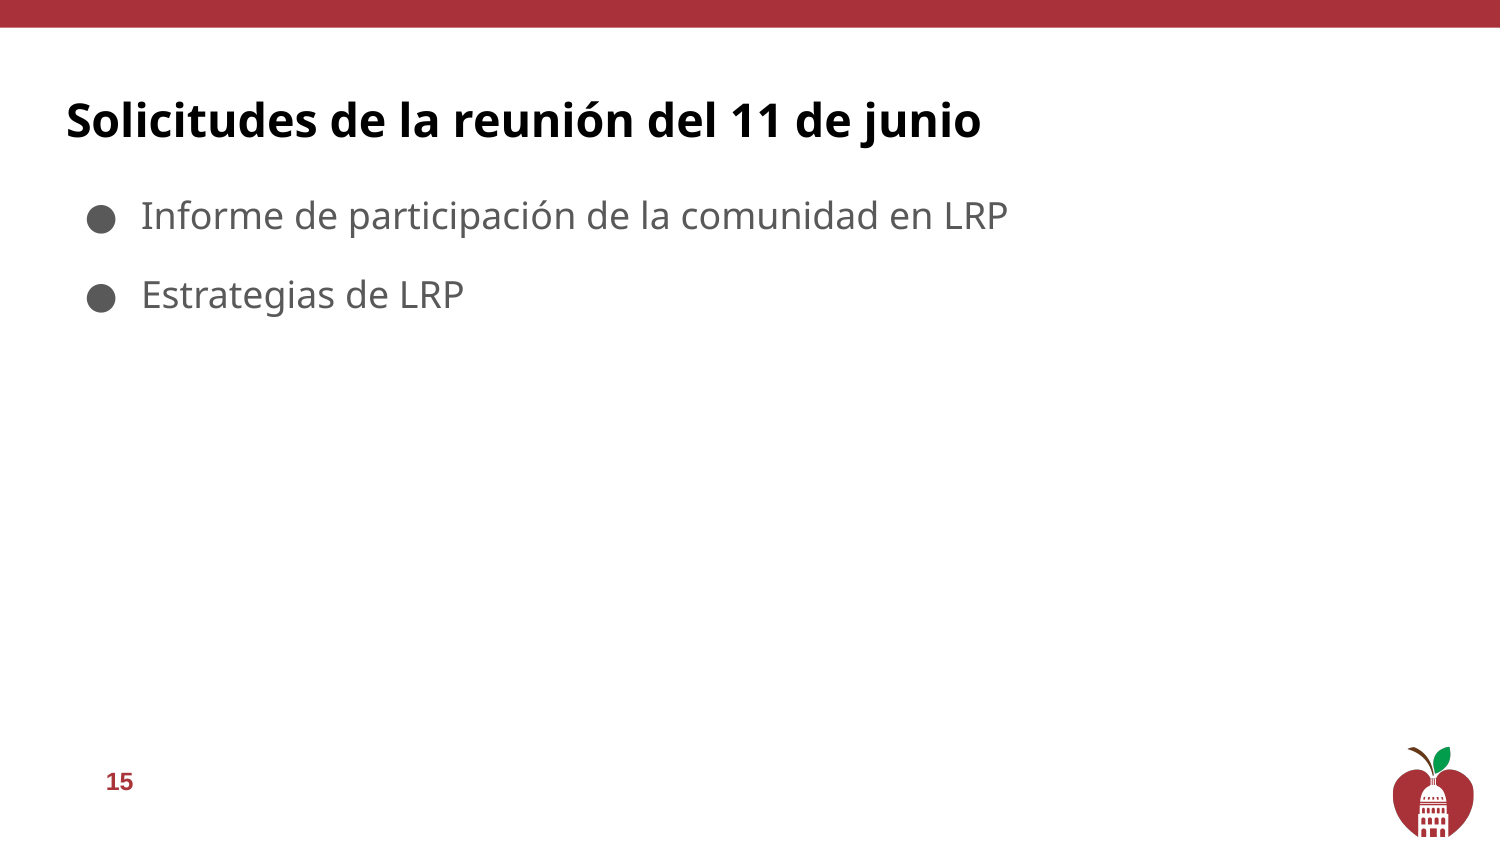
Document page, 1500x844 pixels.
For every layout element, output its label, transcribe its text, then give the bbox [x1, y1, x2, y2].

title Solicitudes de la reunión del 11 de junio [51, 72, 1449, 167]
text_box [0, 0, 1500, 28]
picture [1385, 744, 1481, 839]
list Informe de participación de la comunidad en LRP Estrategias de LRP [51, 166, 1219, 728]
slide_number 15 [58, 749, 149, 814]
